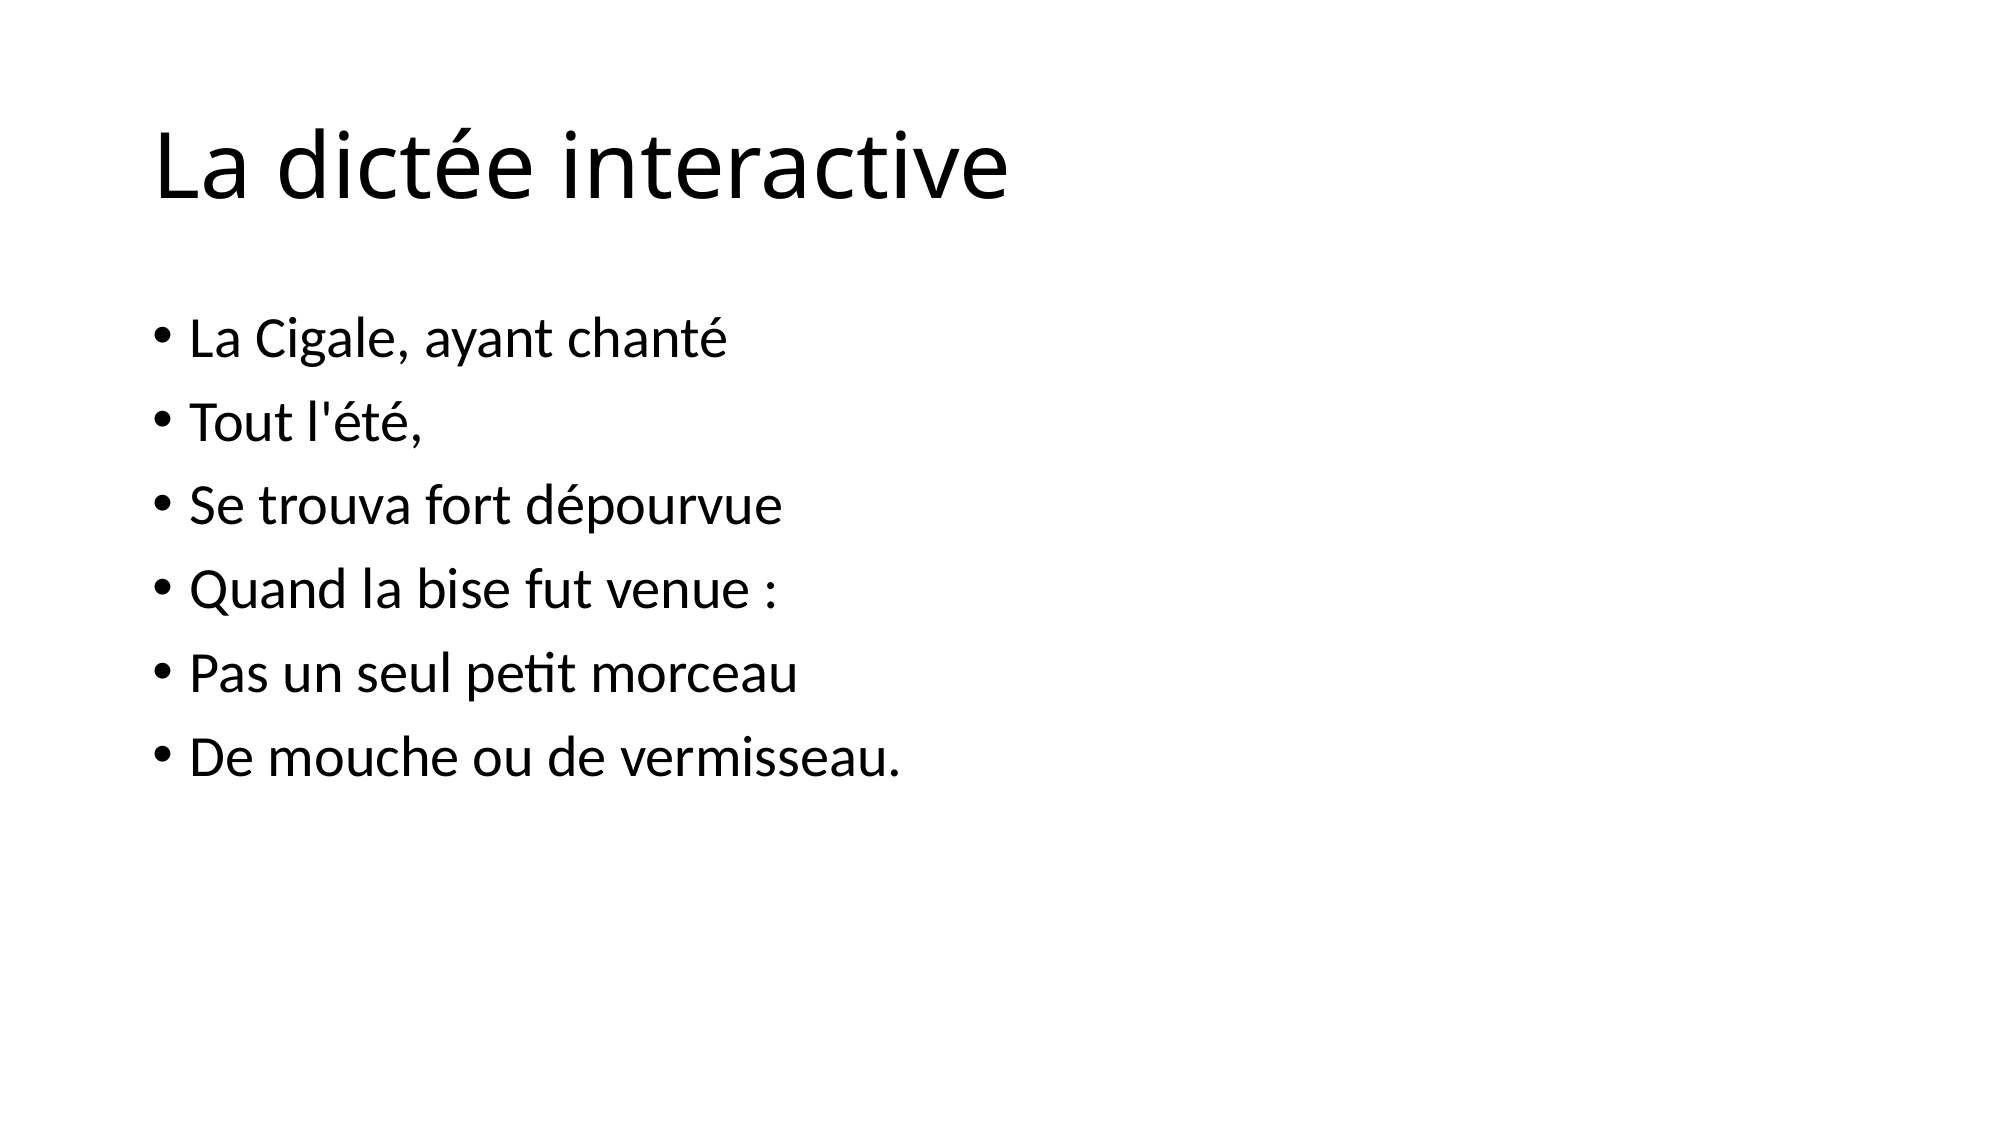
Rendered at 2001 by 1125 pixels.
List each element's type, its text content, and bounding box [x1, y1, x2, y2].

list La Cigale, ayant chanté Tout l'été, Se trouva fort dépourvue Quand la bise fut venue : Pas un seul petit morceau De mouche ou de vermisseau. [137, 299, 1863, 1014]
title La dictée interactive [137, 59, 1863, 278]
